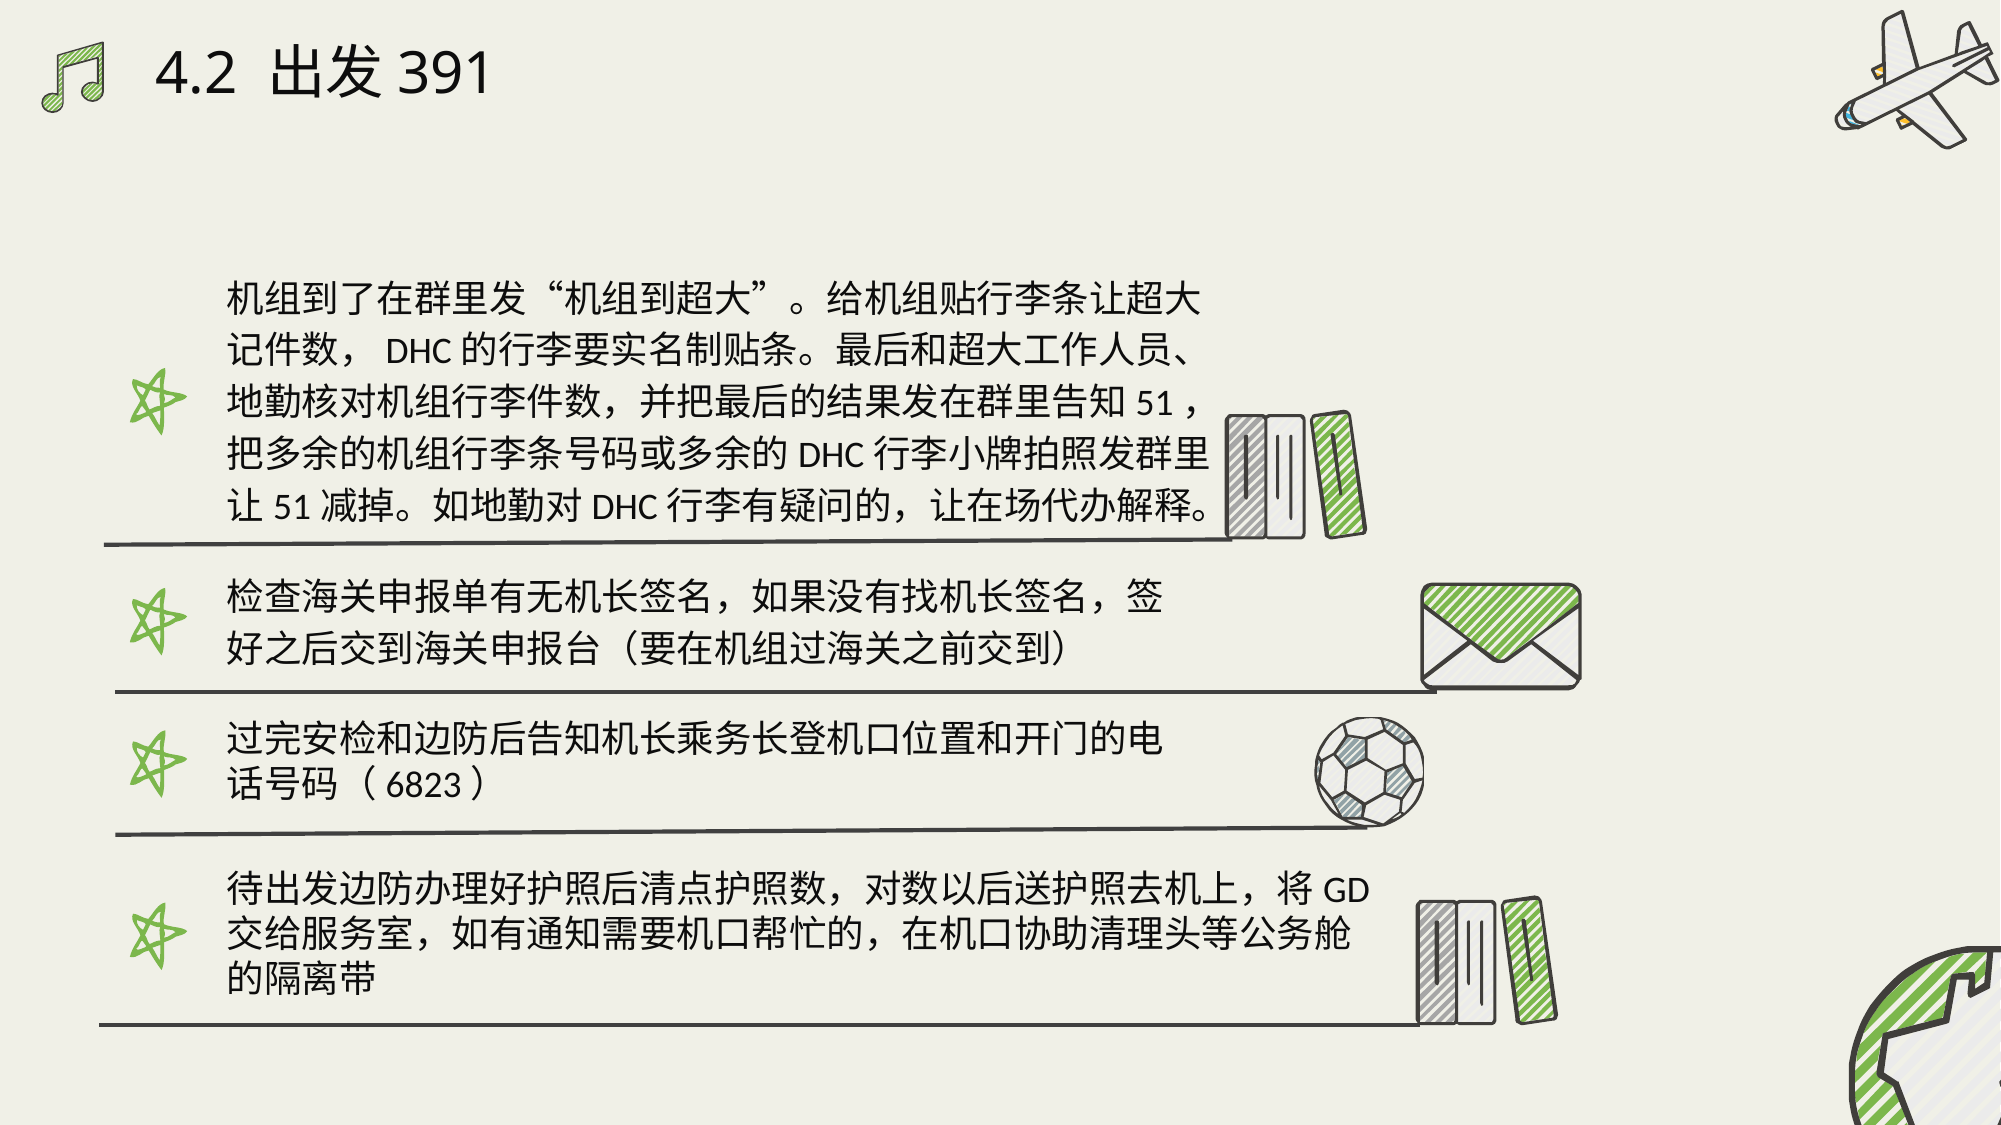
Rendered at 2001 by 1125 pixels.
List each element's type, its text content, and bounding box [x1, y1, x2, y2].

text_box [129, 902, 188, 971]
text_box [129, 367, 188, 436]
text_box 待出发边防办理好护照后清点护照数，对数以后送护照去机上，将GD交给服务室，如有通知需要机口帮忙的，在机口协助清理头等公务舱的隔离带 [211, 857, 1393, 1008]
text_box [1420, 582, 1582, 691]
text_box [1415, 895, 1559, 1026]
text_box [129, 587, 188, 656]
text_box [129, 730, 188, 798]
picture [1313, 717, 1424, 828]
text_box 机组到了在群里发“机组到超大”。给机组贴行李条让超大记件数，DHC的行李要实名制贴条。最后和超大工作人员、地勤核对机组行李件数，并把最后的结果发在群里告知51，把多余的机组行李条号码或多余的DHC行李小牌拍照发群里让51减掉。如地勤对DHC行李有疑问的，让在场代办解释。 [211, 260, 1250, 535]
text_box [1224, 409, 1368, 540]
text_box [41, 41, 104, 114]
picture [1839, 0, 1987, 172]
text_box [103, 539, 1233, 545]
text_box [115, 827, 1368, 835]
picture [1848, 946, 2000, 1125]
text_box 检查海关申报单有无机长签名，如果没有找机长签名，签好之后交到海关申报台（要在机组过海关之前交到） [211, 558, 1185, 678]
text_box 过完安检和边防后告知机长乘务长登机口位置和开门的电话号码（6823） [211, 708, 1185, 813]
text_box 4.2 出发391 [141, 27, 513, 113]
